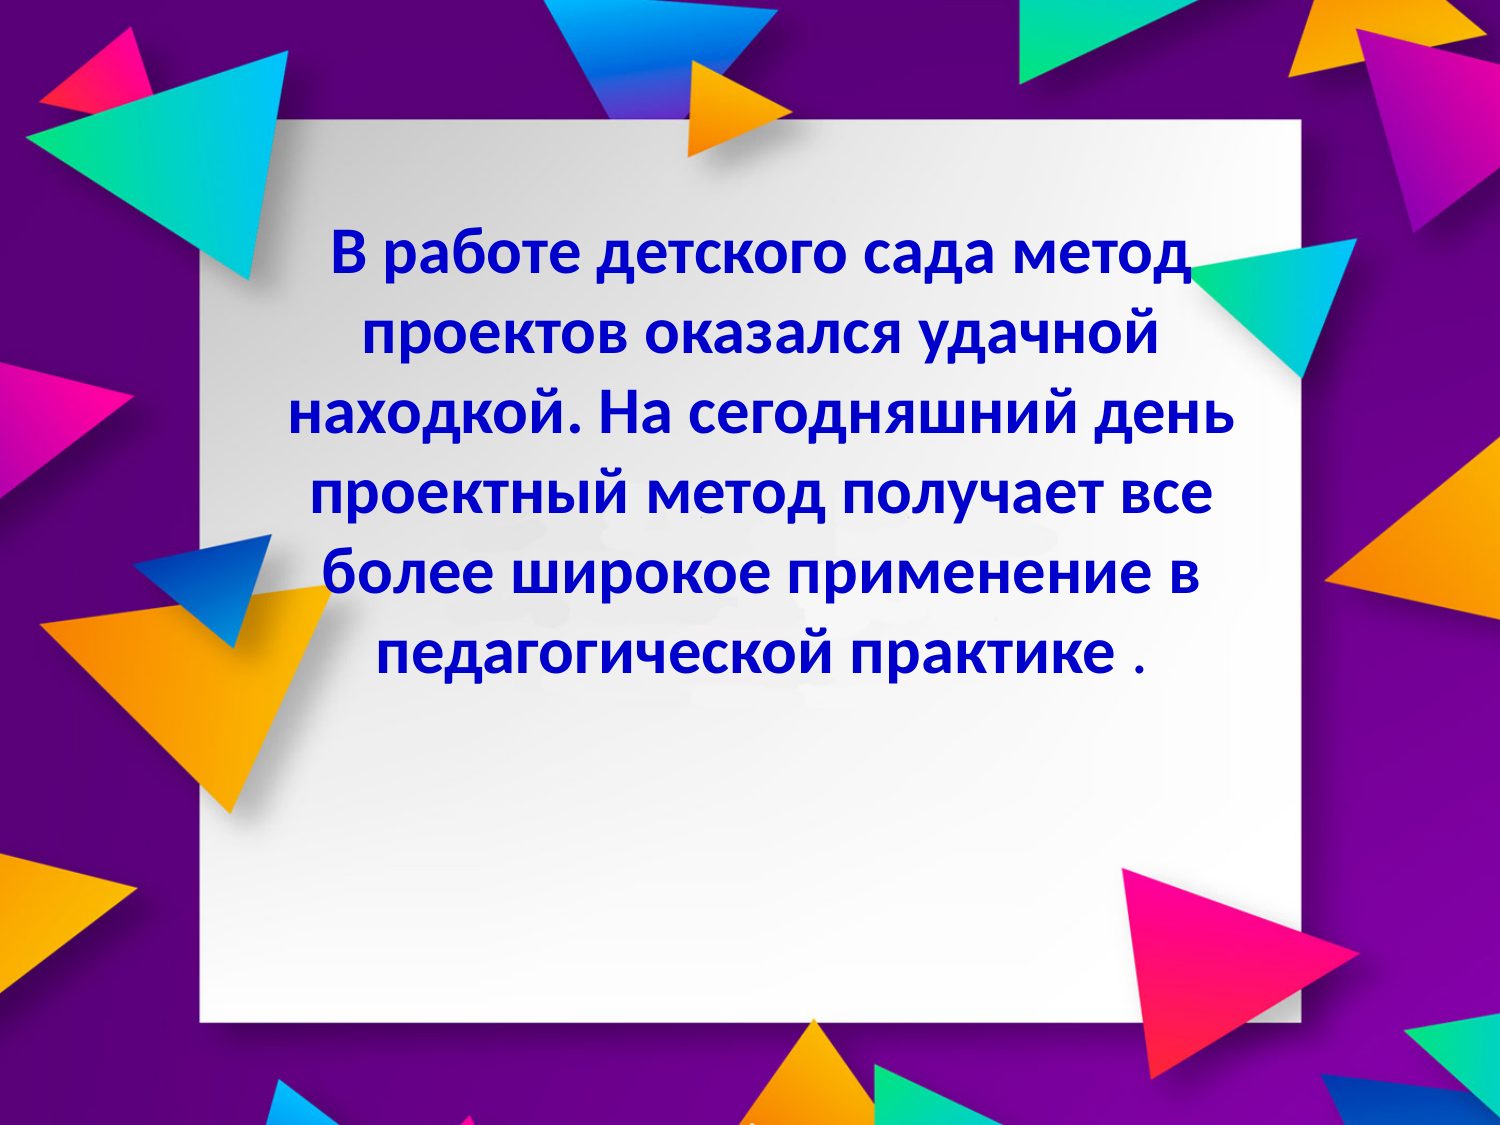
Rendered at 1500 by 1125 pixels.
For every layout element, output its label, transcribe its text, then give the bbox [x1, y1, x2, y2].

picture [0, 0, 1500, 1125]
title В работе детского сада метод проектов оказался удачной находкой. На сегодняшний день проектный метод получает все более широкое применение в педагогической практике . [206, 326, 1317, 568]
